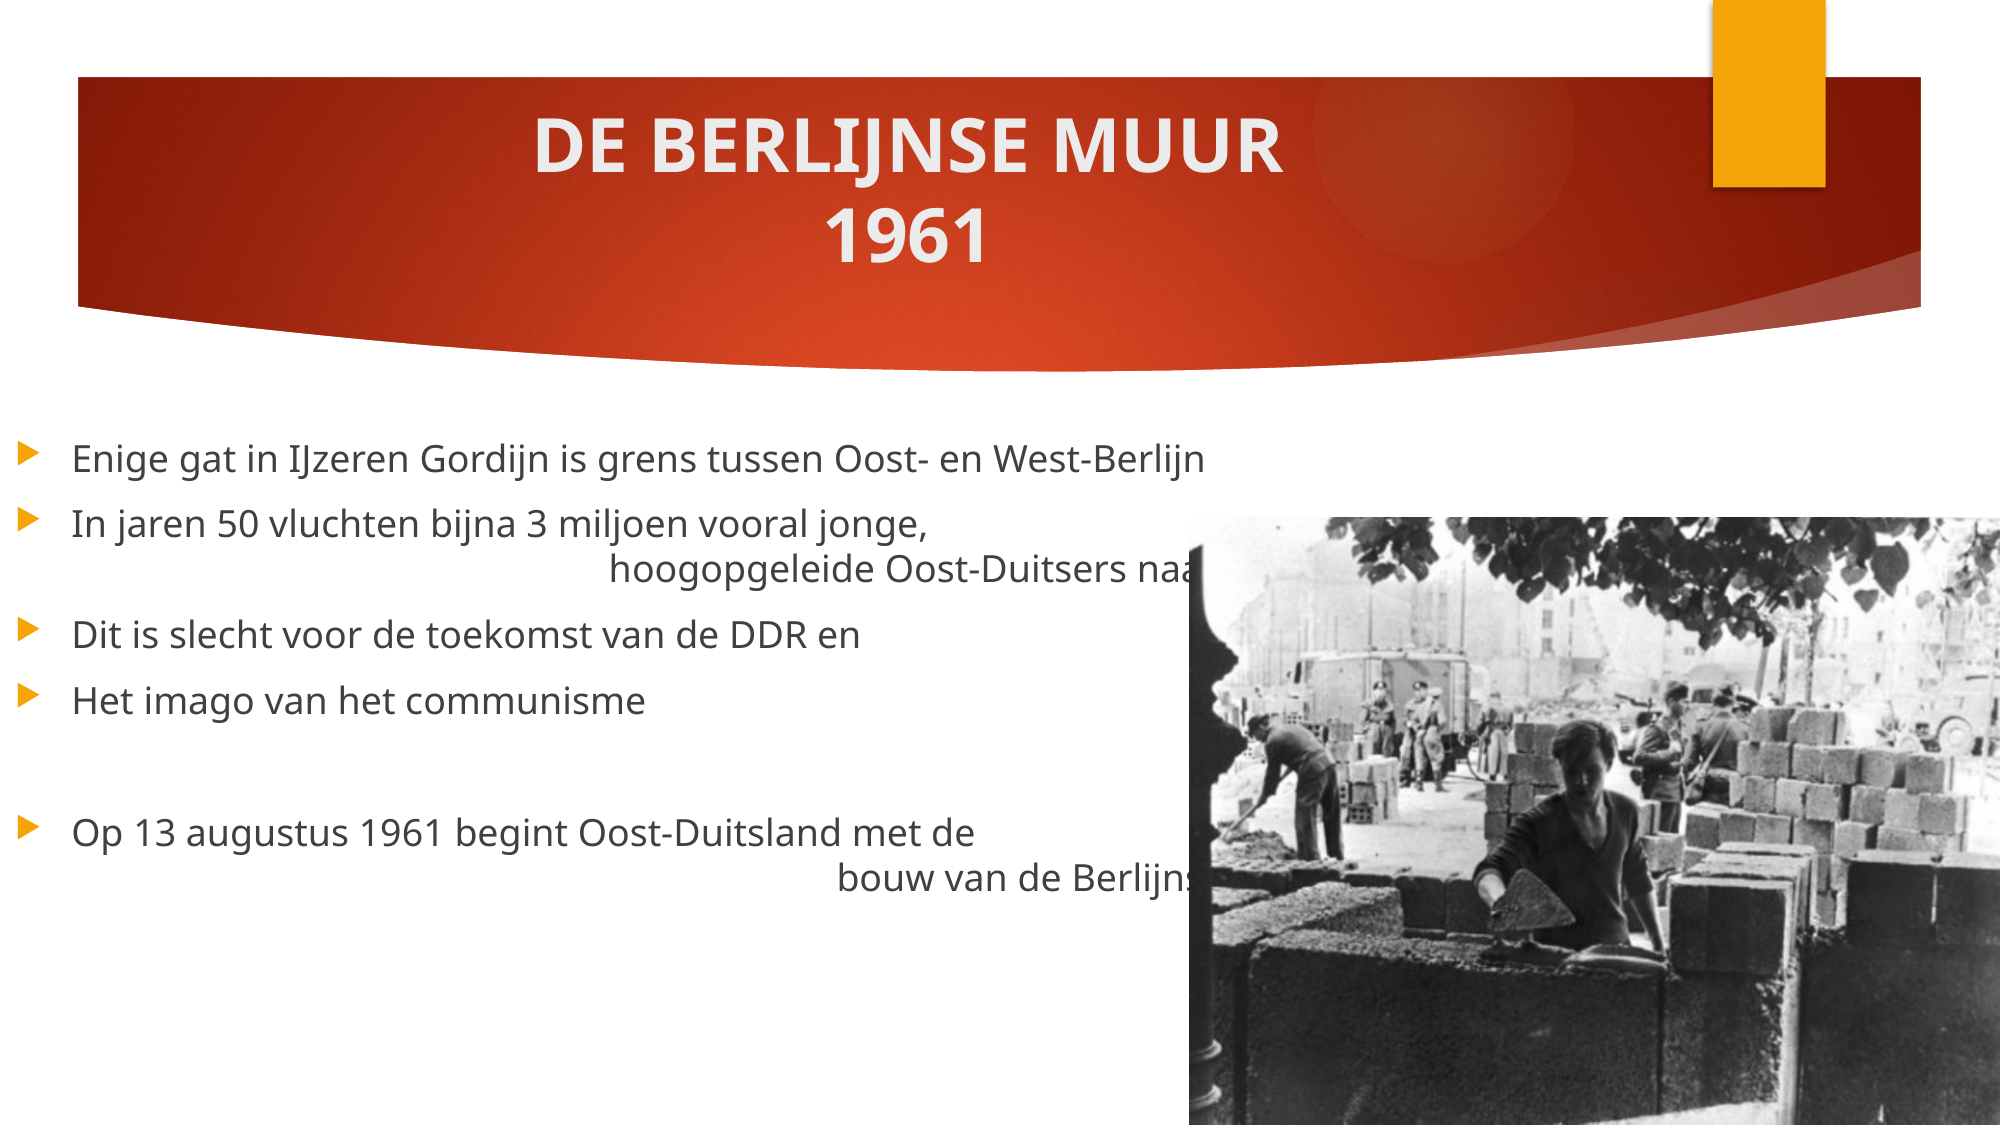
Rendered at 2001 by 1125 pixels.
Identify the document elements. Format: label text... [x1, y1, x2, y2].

picture [1189, 517, 2000, 1125]
list Enige gat in IJzeren Gordijn is grens tussen Oost- en West-Berlijn In jaren 50 vluchten bijna 3 miljoen vooral jonge, hoogopgeleide Oost-Duitsers naar het westen Dit is slecht voor de toekomst van de DDR en Het imago van het communisme Op 13 augustus 1961 begint Oost-Duitsland met de bouw van de Berlijnse Muur om vluchten te stoppen [0, 427, 2000, 1125]
title DE BERLIJNSE MUUR 1961 [189, 99, 1627, 275]
